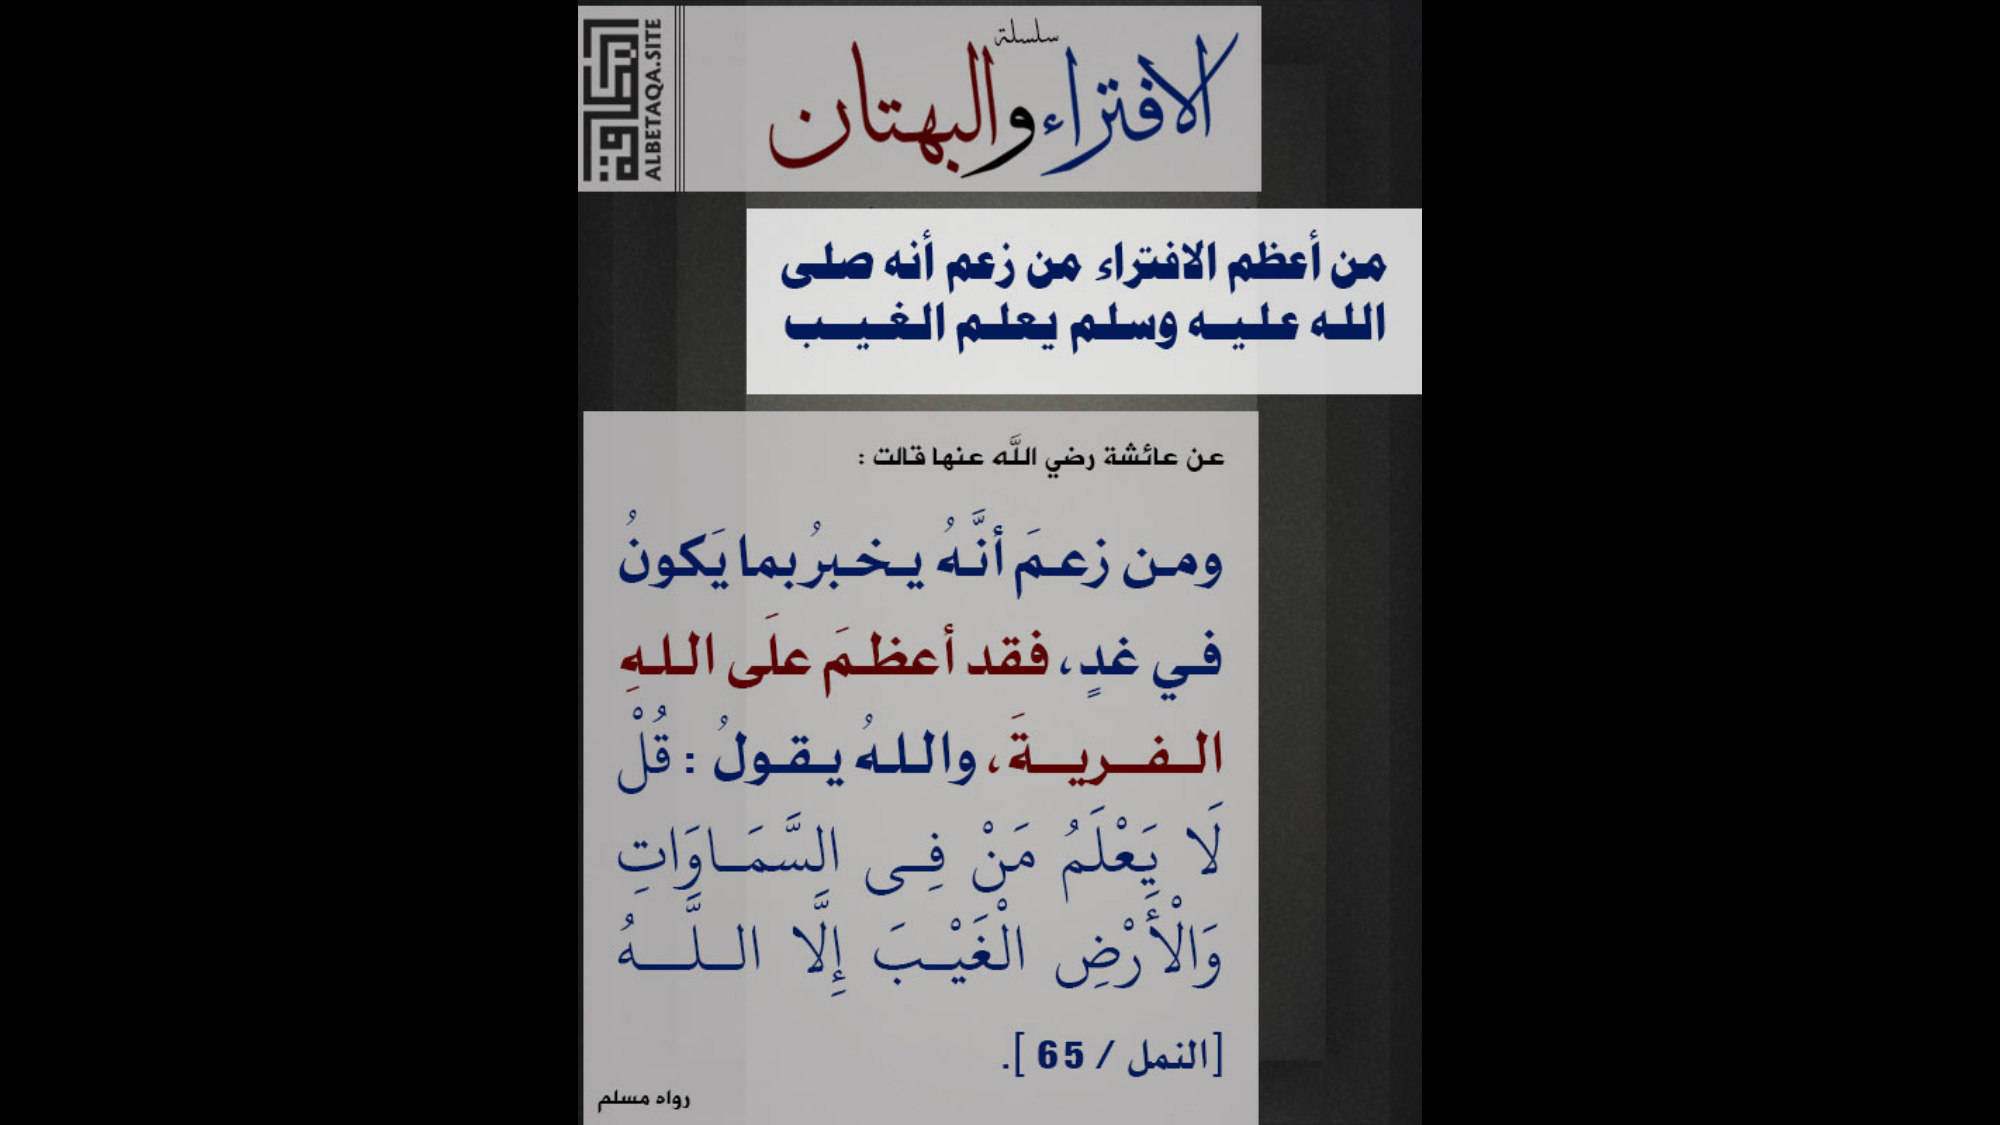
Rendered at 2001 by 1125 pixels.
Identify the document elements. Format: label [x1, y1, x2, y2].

picture [578, 0, 1422, 1125]
